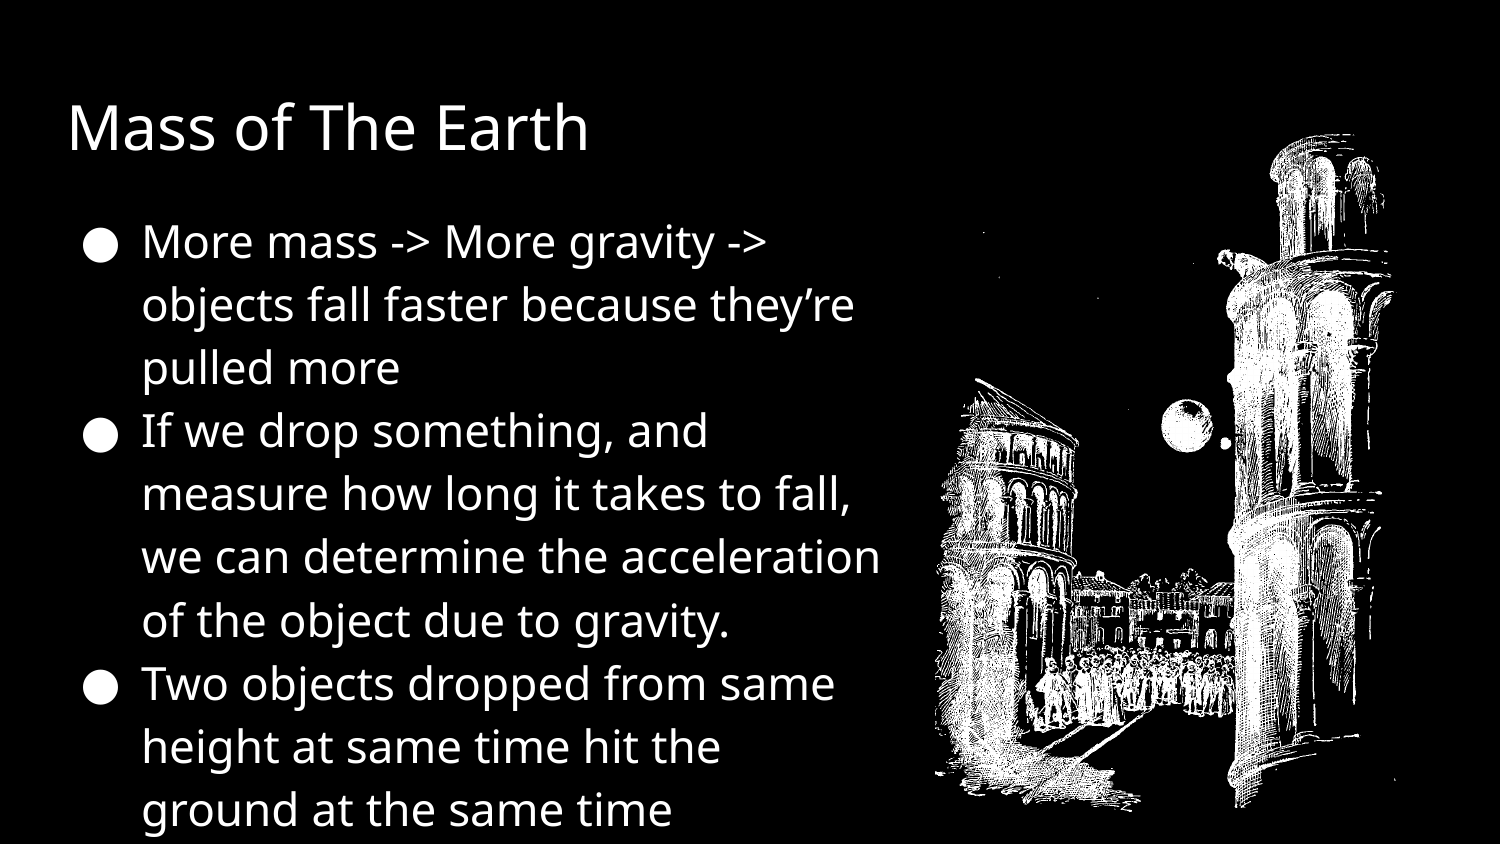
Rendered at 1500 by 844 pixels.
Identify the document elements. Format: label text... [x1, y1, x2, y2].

title Mass of The Earth [51, 72, 1449, 167]
list More mass -> More gravity -> objects fall faster because they’re pulled more If we drop something, and measure how long it takes to fall, we can determine the acceleration of the object due to gravity. Two objects dropped from same height at same time hit the ground at the same time [51, 189, 902, 827]
picture [934, 122, 1397, 816]
